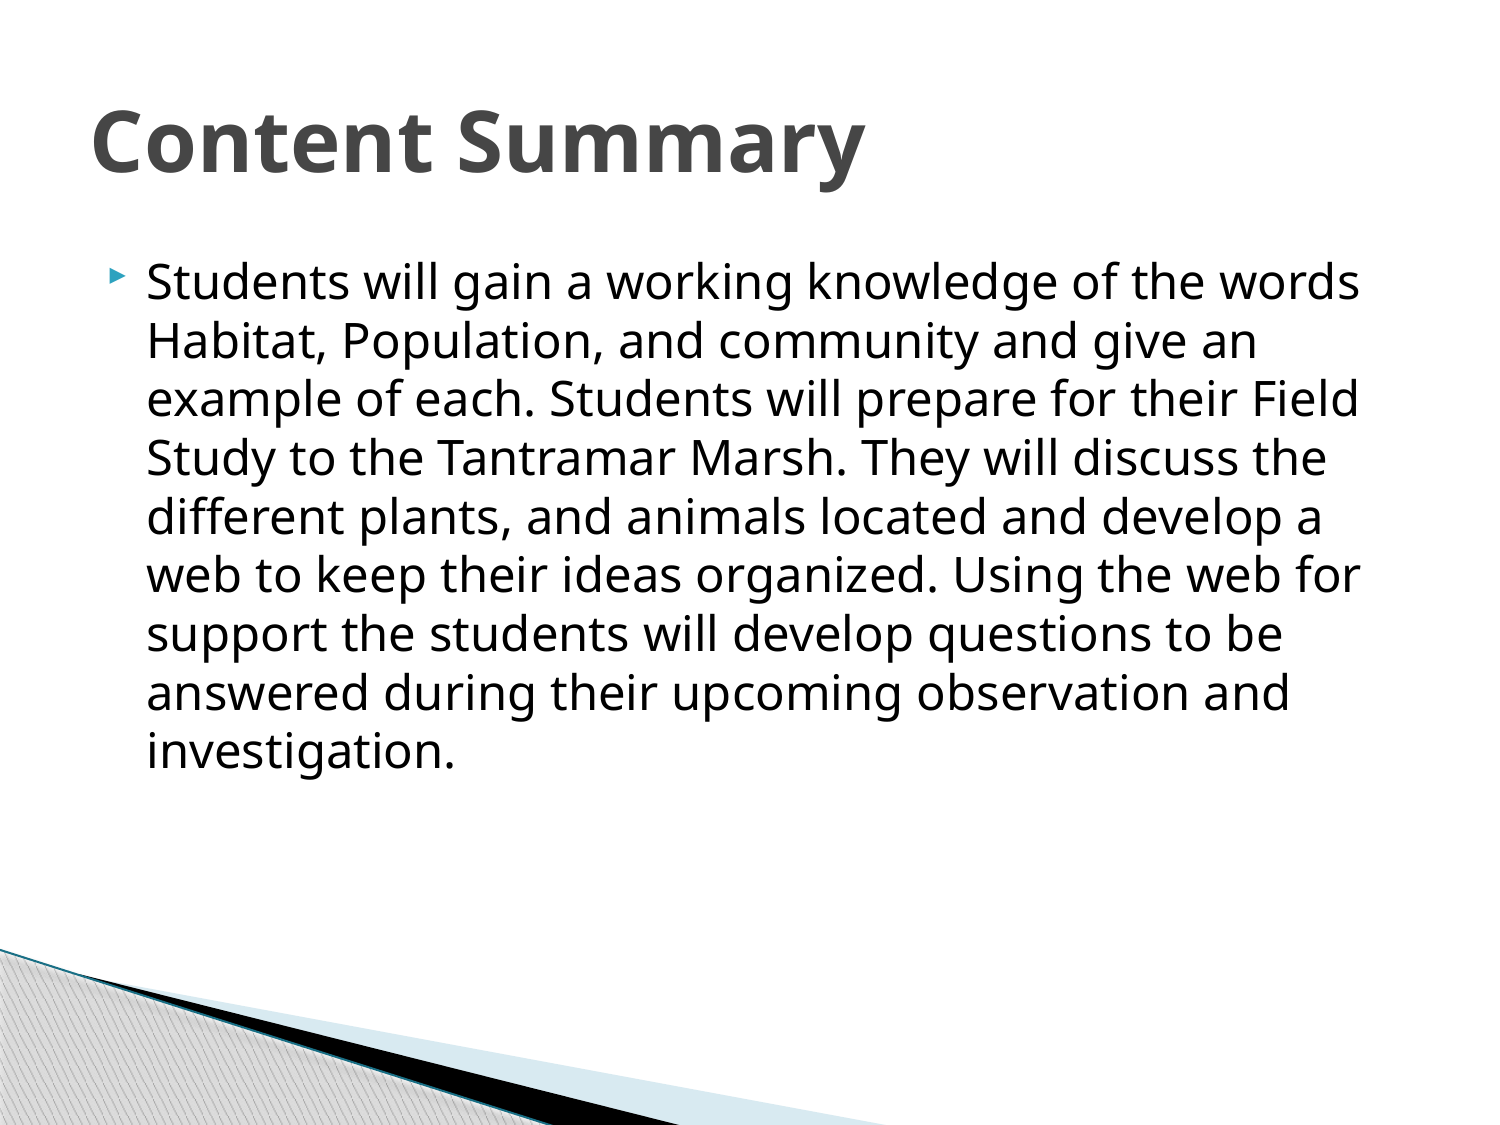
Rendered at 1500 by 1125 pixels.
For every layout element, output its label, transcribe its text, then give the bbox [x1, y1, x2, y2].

list Students will gain a working knowledge of the words Habitat, Population, and community and give an example of each. Students will prepare for their Field Study to the Tantramar Marsh. They will discuss the different plants, and animals located and develop a web to keep their ideas organized. Using the web for support the students will develop questions to be answered during their upcoming observation and investigation. [74, 242, 1426, 986]
title Content Summary [75, 45, 1425, 233]
